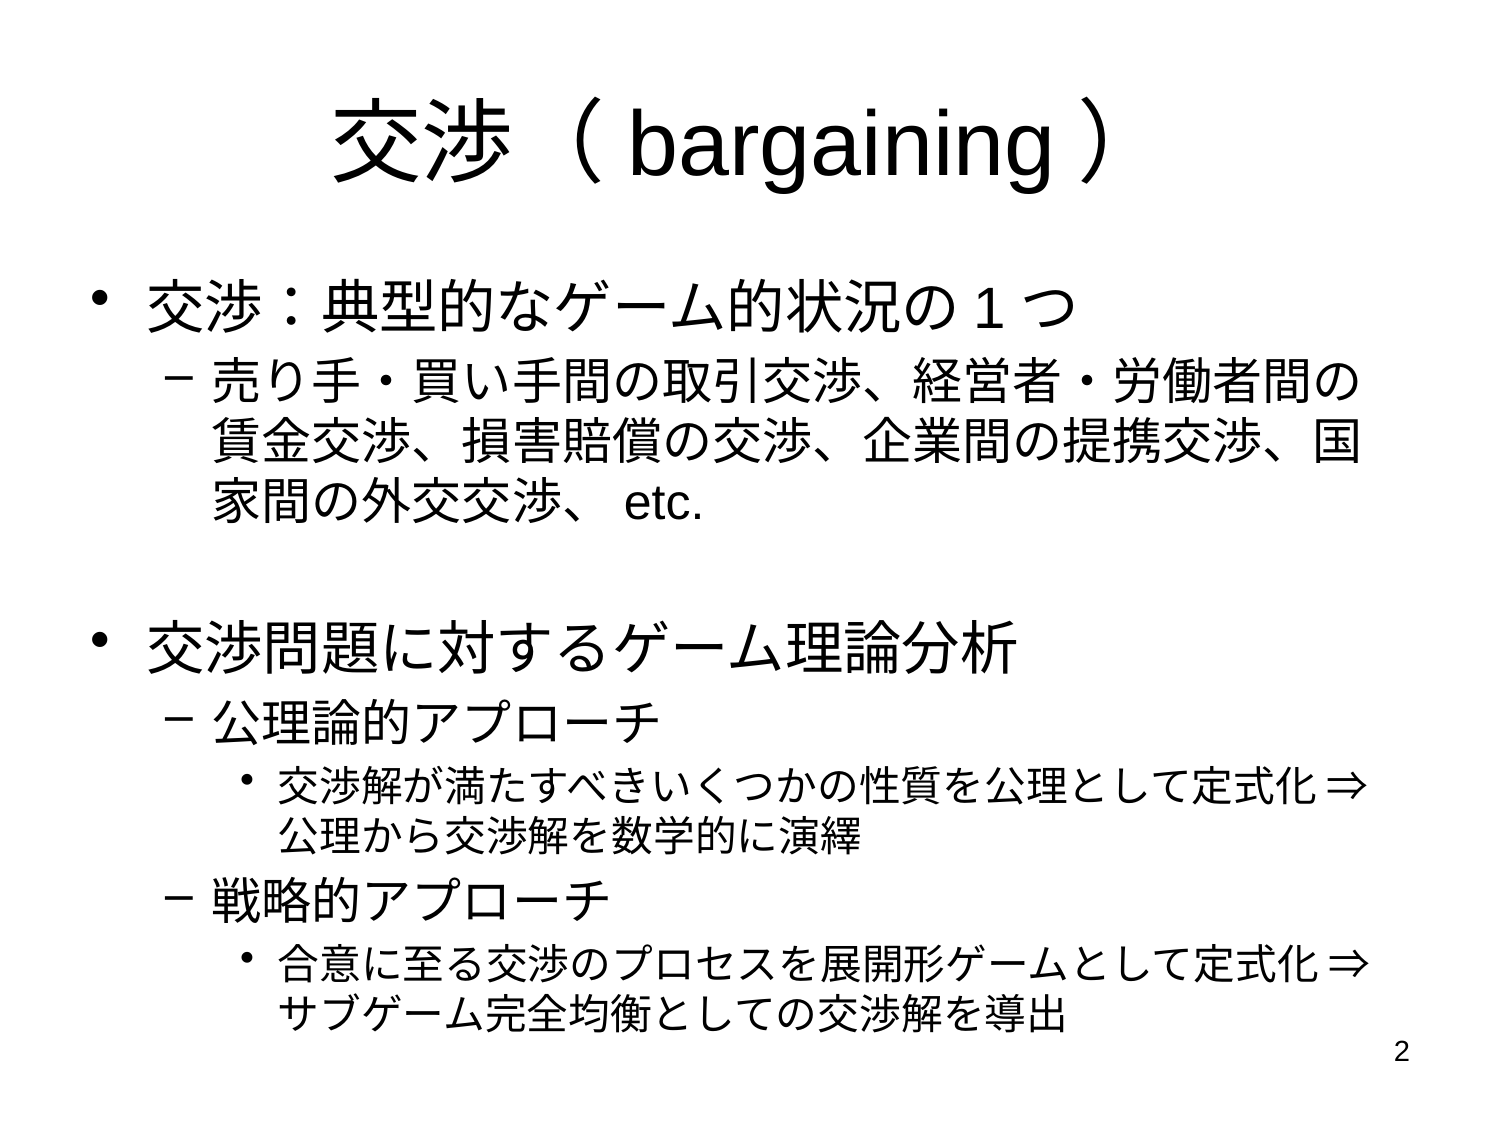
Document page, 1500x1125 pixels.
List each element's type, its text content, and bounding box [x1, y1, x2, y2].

slide_number 2 [1074, 1024, 1426, 1103]
list 交渉：典型的なゲーム的状況の1つ 売り手・買い手間の取引交渉、経営者・労働者間の賃金交渉、損害賠償の交渉、企業間の提携交渉、国家間の外交交渉、etc. 交渉問題に対するゲーム理論分析 公理論的アプローチ 交渉解が満たすべきいくつかの性質を公理として定式化 ⇒ 公理から交渉解を数学的に演繹 戦略的アプローチ 合意に至る交渉のプロセスを展開形ゲームとして定式化 ⇒ サブゲーム完全均衡としての交渉解を導出 [75, 262, 1425, 1088]
title 交渉（bargaining） [75, 45, 1425, 233]
